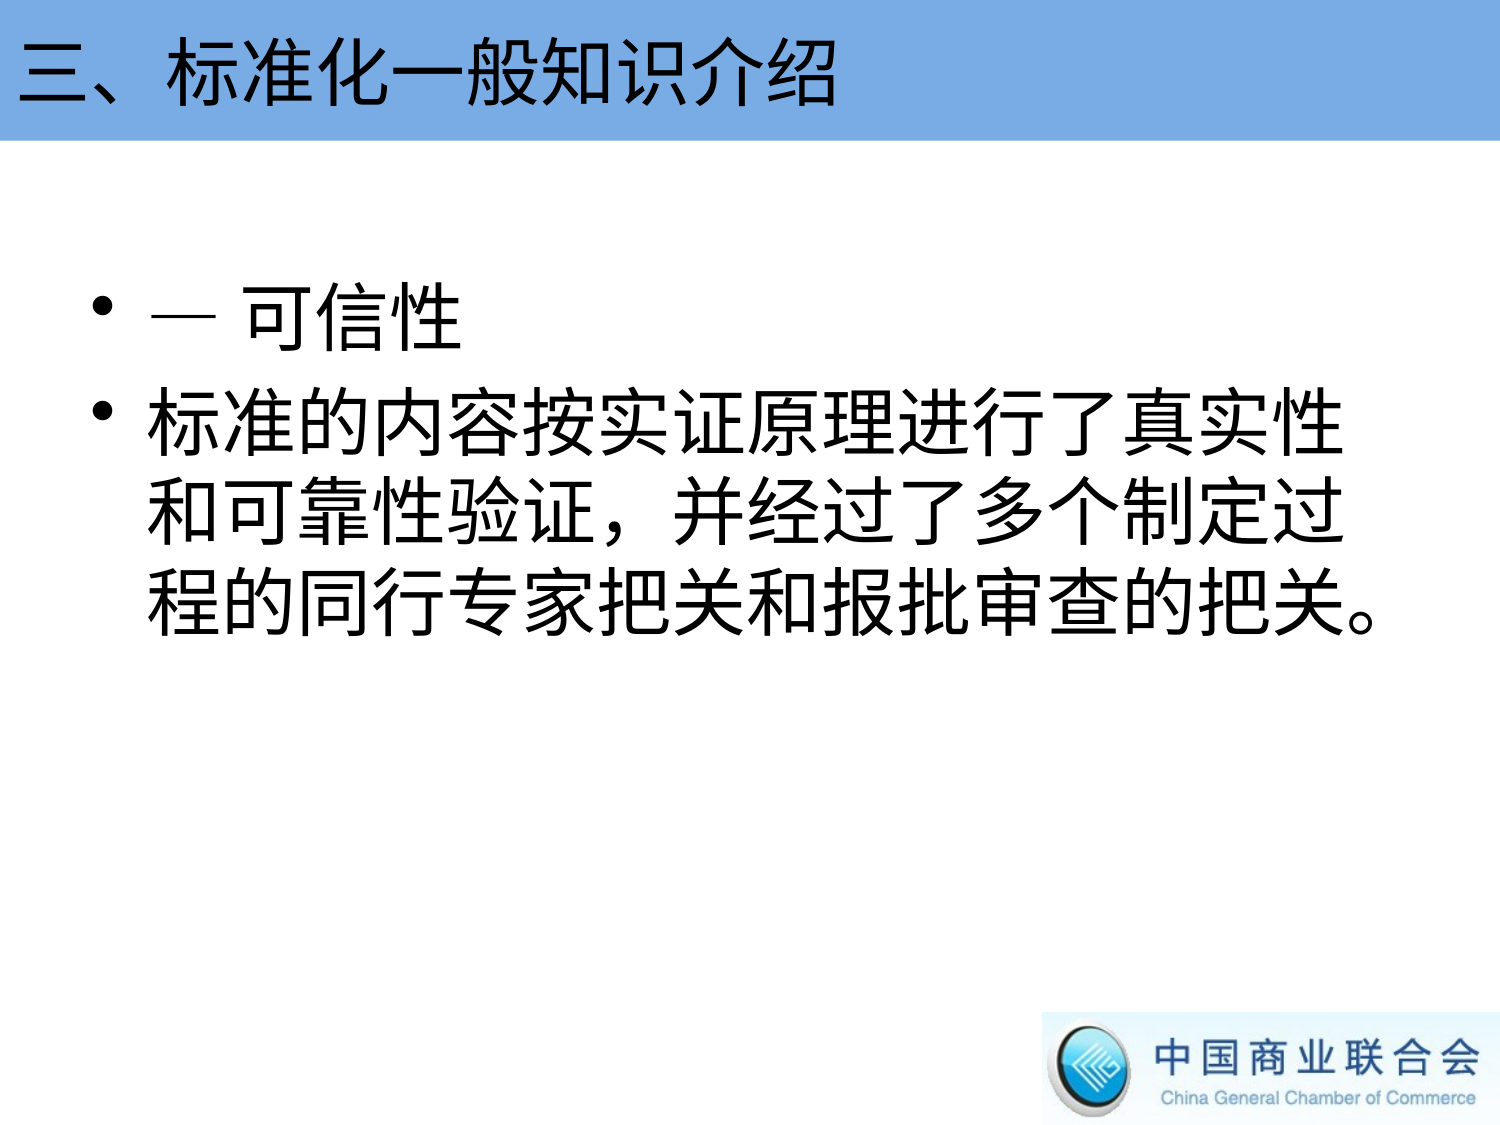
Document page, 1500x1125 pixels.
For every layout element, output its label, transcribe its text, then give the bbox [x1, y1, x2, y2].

picture [1042, 1012, 1500, 1125]
list —可信性 标准的内容按实证原理进行了真实性和可靠性验证，并经过了多个制定过程的同行专家把关和报批审查的把关。 [74, 262, 1426, 1006]
text_box 三、标准化一般知识介绍 [0, 0, 1032, 141]
